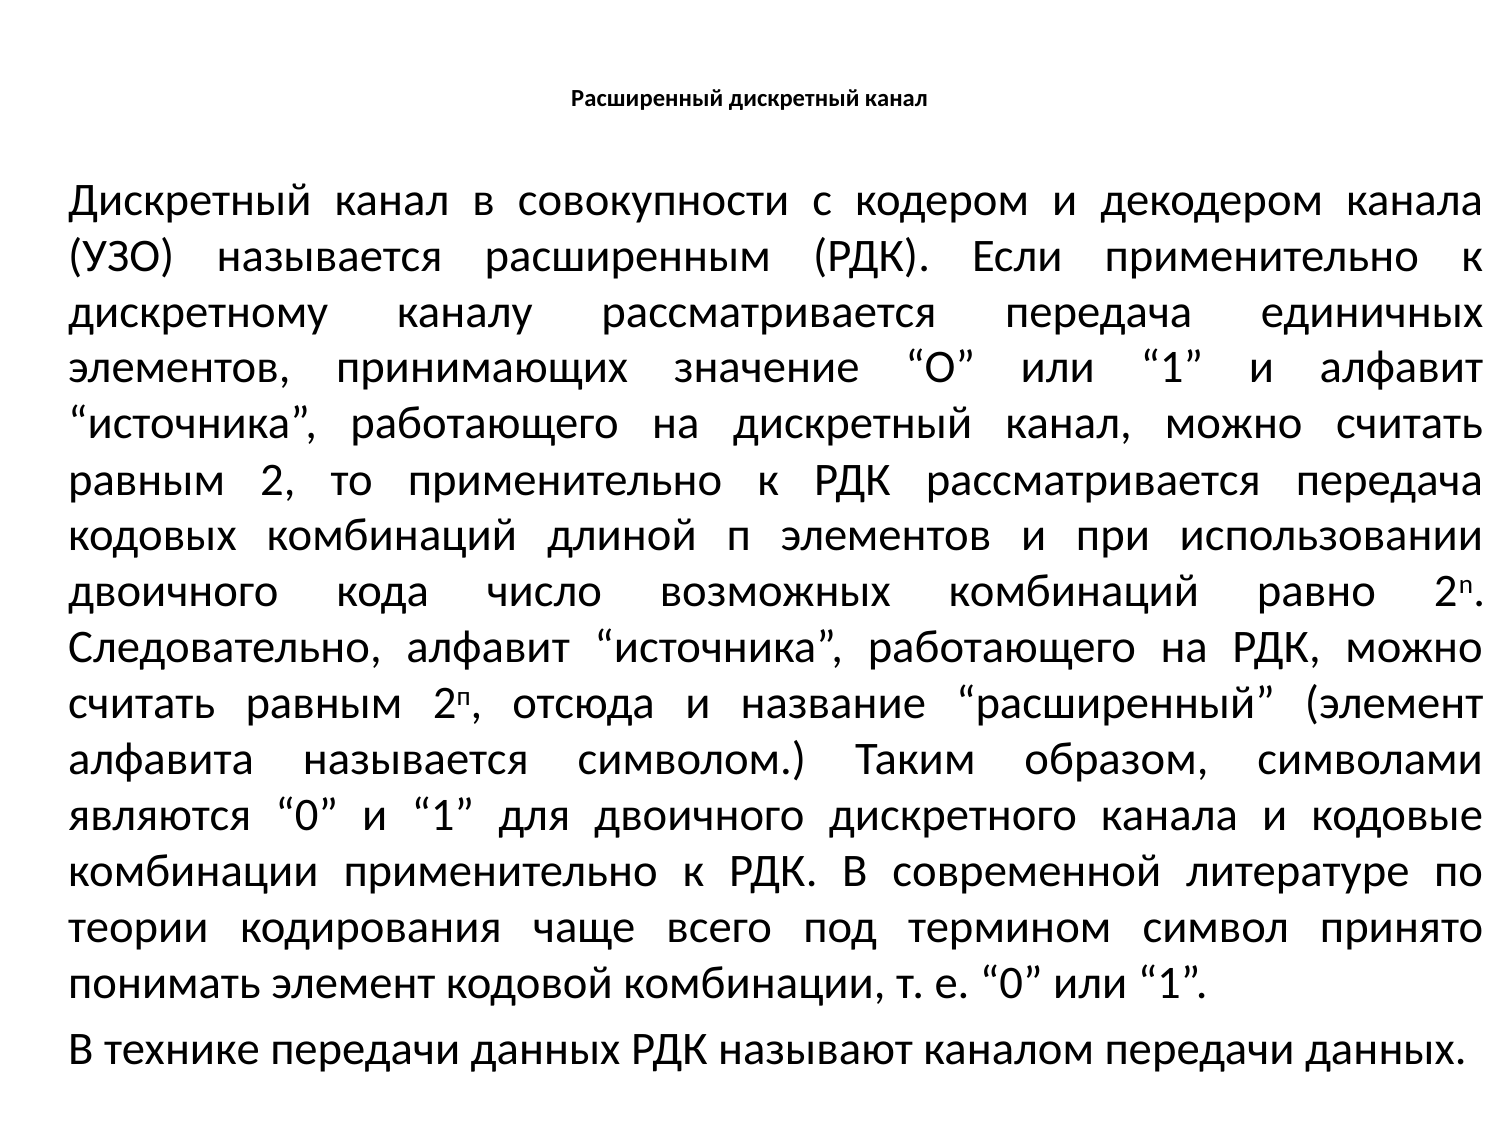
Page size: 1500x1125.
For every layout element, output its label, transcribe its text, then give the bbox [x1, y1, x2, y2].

list Дискретный канал в совокупности с кодером и декодером канала (УЗО) называется расширенным (РДК). Если применительно к дискретному каналу рассматривается передача единичных элементов, принимающих значение “О” или “1” и алфавит “источника”, работающего на дискретный канал, можно считать равным 2, то применительно к РДК рассматривается передача кодовых комбинаций длиной п элементов и при использовании двоичного кода число возможных комбинаций равно 2n. Следовательно, алфавит “источника”, работающего на РДК, можно считать равным 2п, отсюда и название “расширенный” (элемент алфавита называется символом.) Таким образом, символами являются “0” и “1” для двоичного дискретного канала и кодовые комбинации применительно к РДК. В современной литературе по теории кодирования чаще всего под термином символ принято понимать элемент кодовой комбинации, т. е. “0” или “1”. В технике передачи данных РДК называют каналом передачи данных. [0, 160, 1500, 1125]
title Расширенный дискретный канал [75, 45, 1425, 149]
